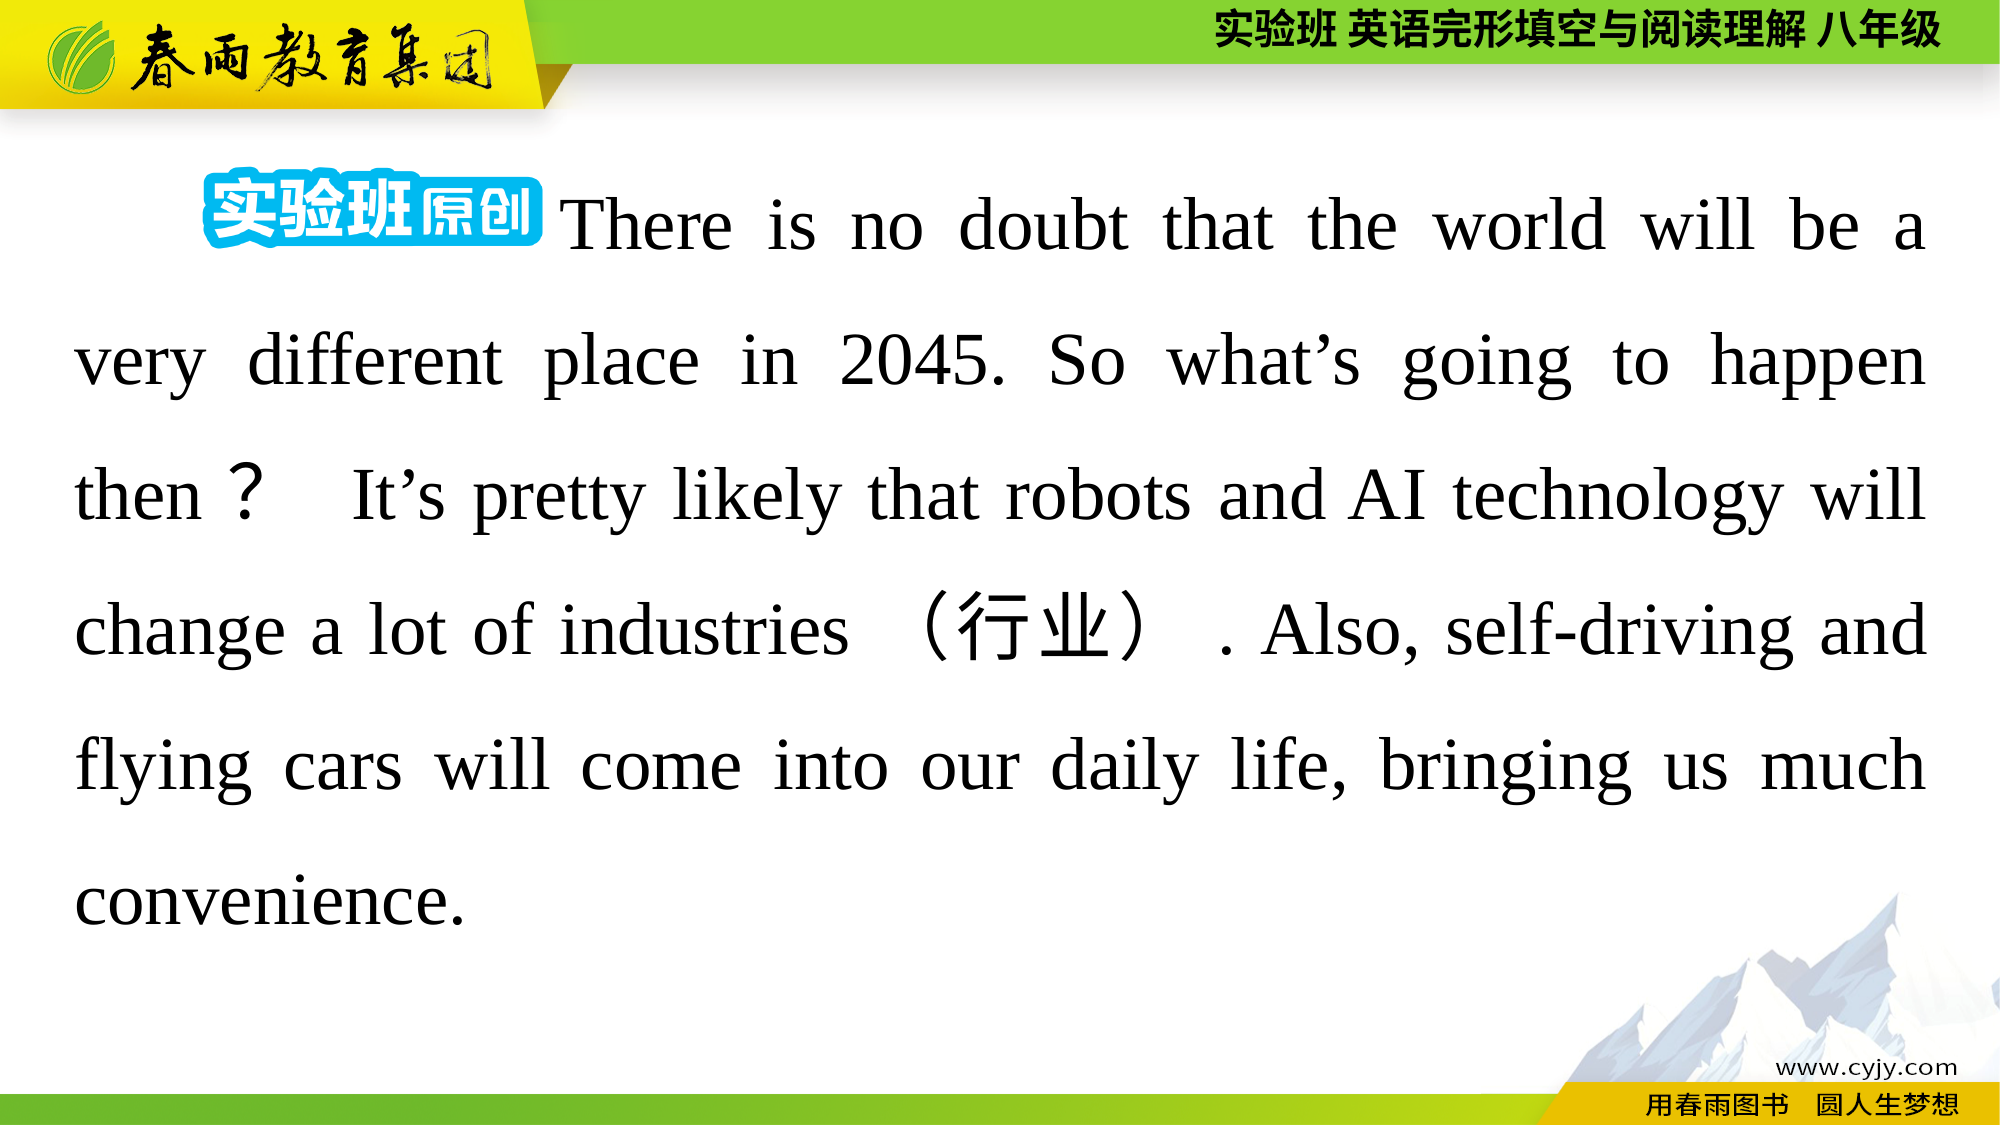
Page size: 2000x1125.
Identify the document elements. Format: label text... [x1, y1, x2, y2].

list There is no doubt that the world will be a very different place in 2045. So what’s going to happen then？ It’s pretty likely that robots and AI technology will change a lot of industries（行业）. Also, self-driving and flying cars will come into our daily life, bringing us much convenience. [59, 122, 1944, 940]
picture [0, 0, 2000, 1125]
